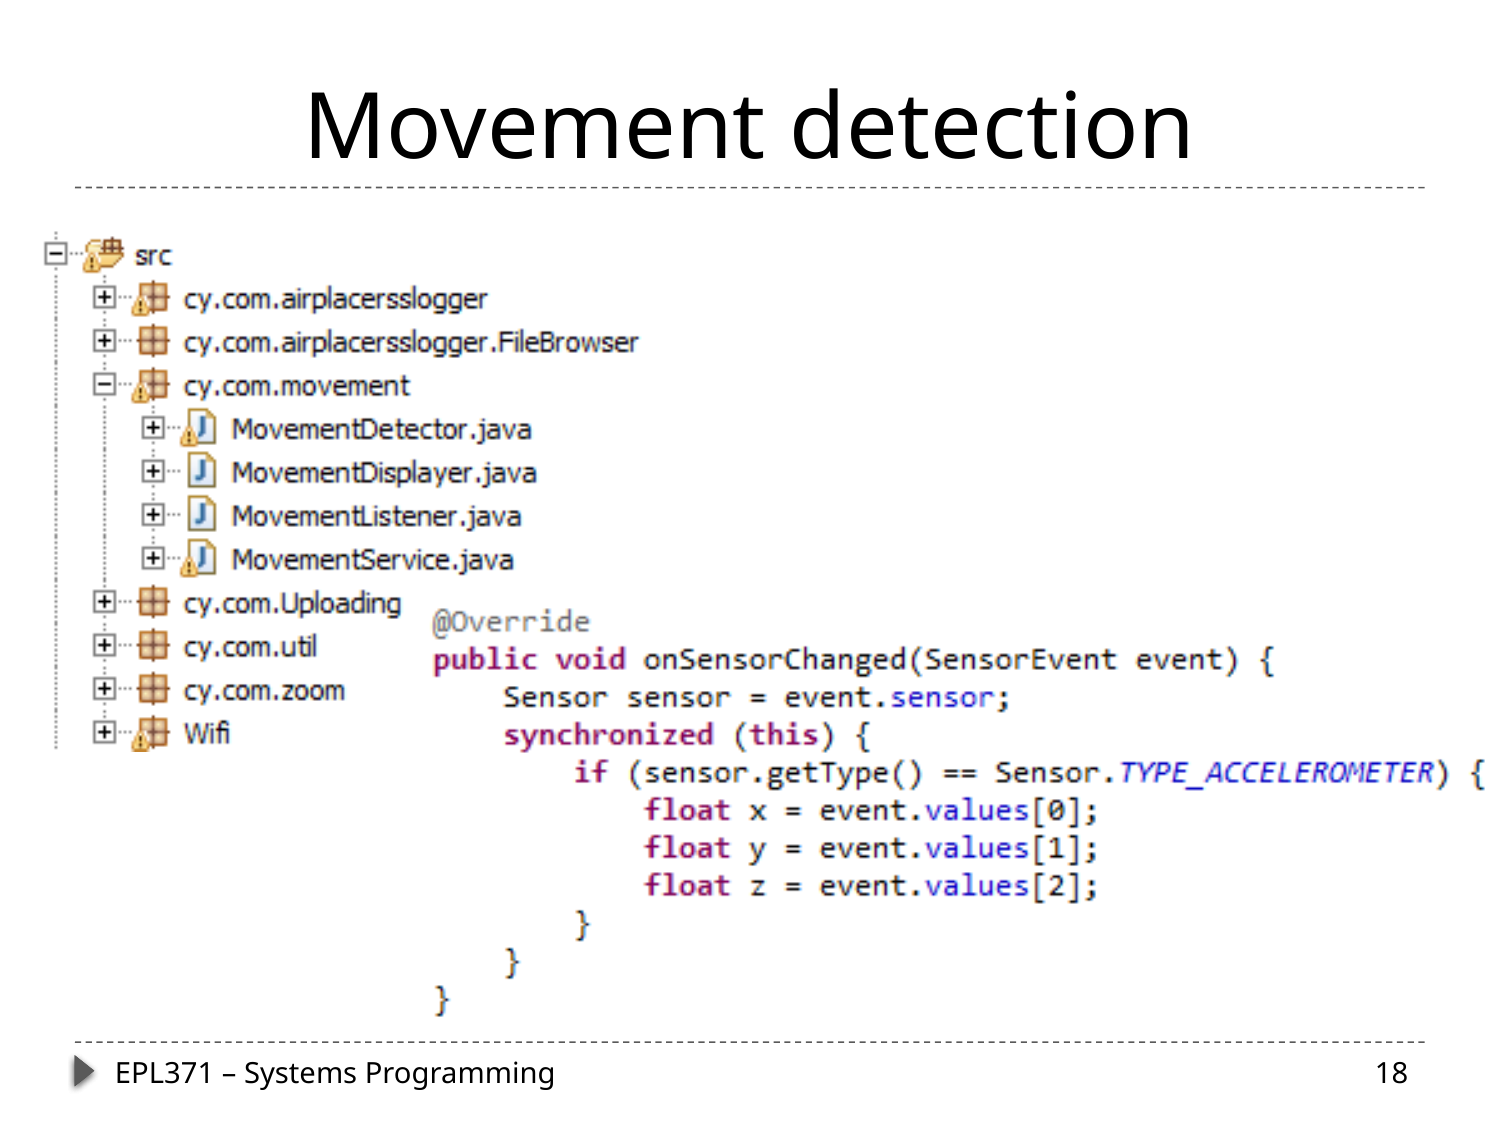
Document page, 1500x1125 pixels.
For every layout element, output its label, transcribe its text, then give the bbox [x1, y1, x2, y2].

slide_number 18 [1098, 1046, 1424, 1107]
footer EPL371 – Systems Programming [100, 1046, 676, 1107]
title Movement detection [75, 9, 1425, 185]
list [411, 597, 1500, 1032]
picture [35, 230, 652, 752]
